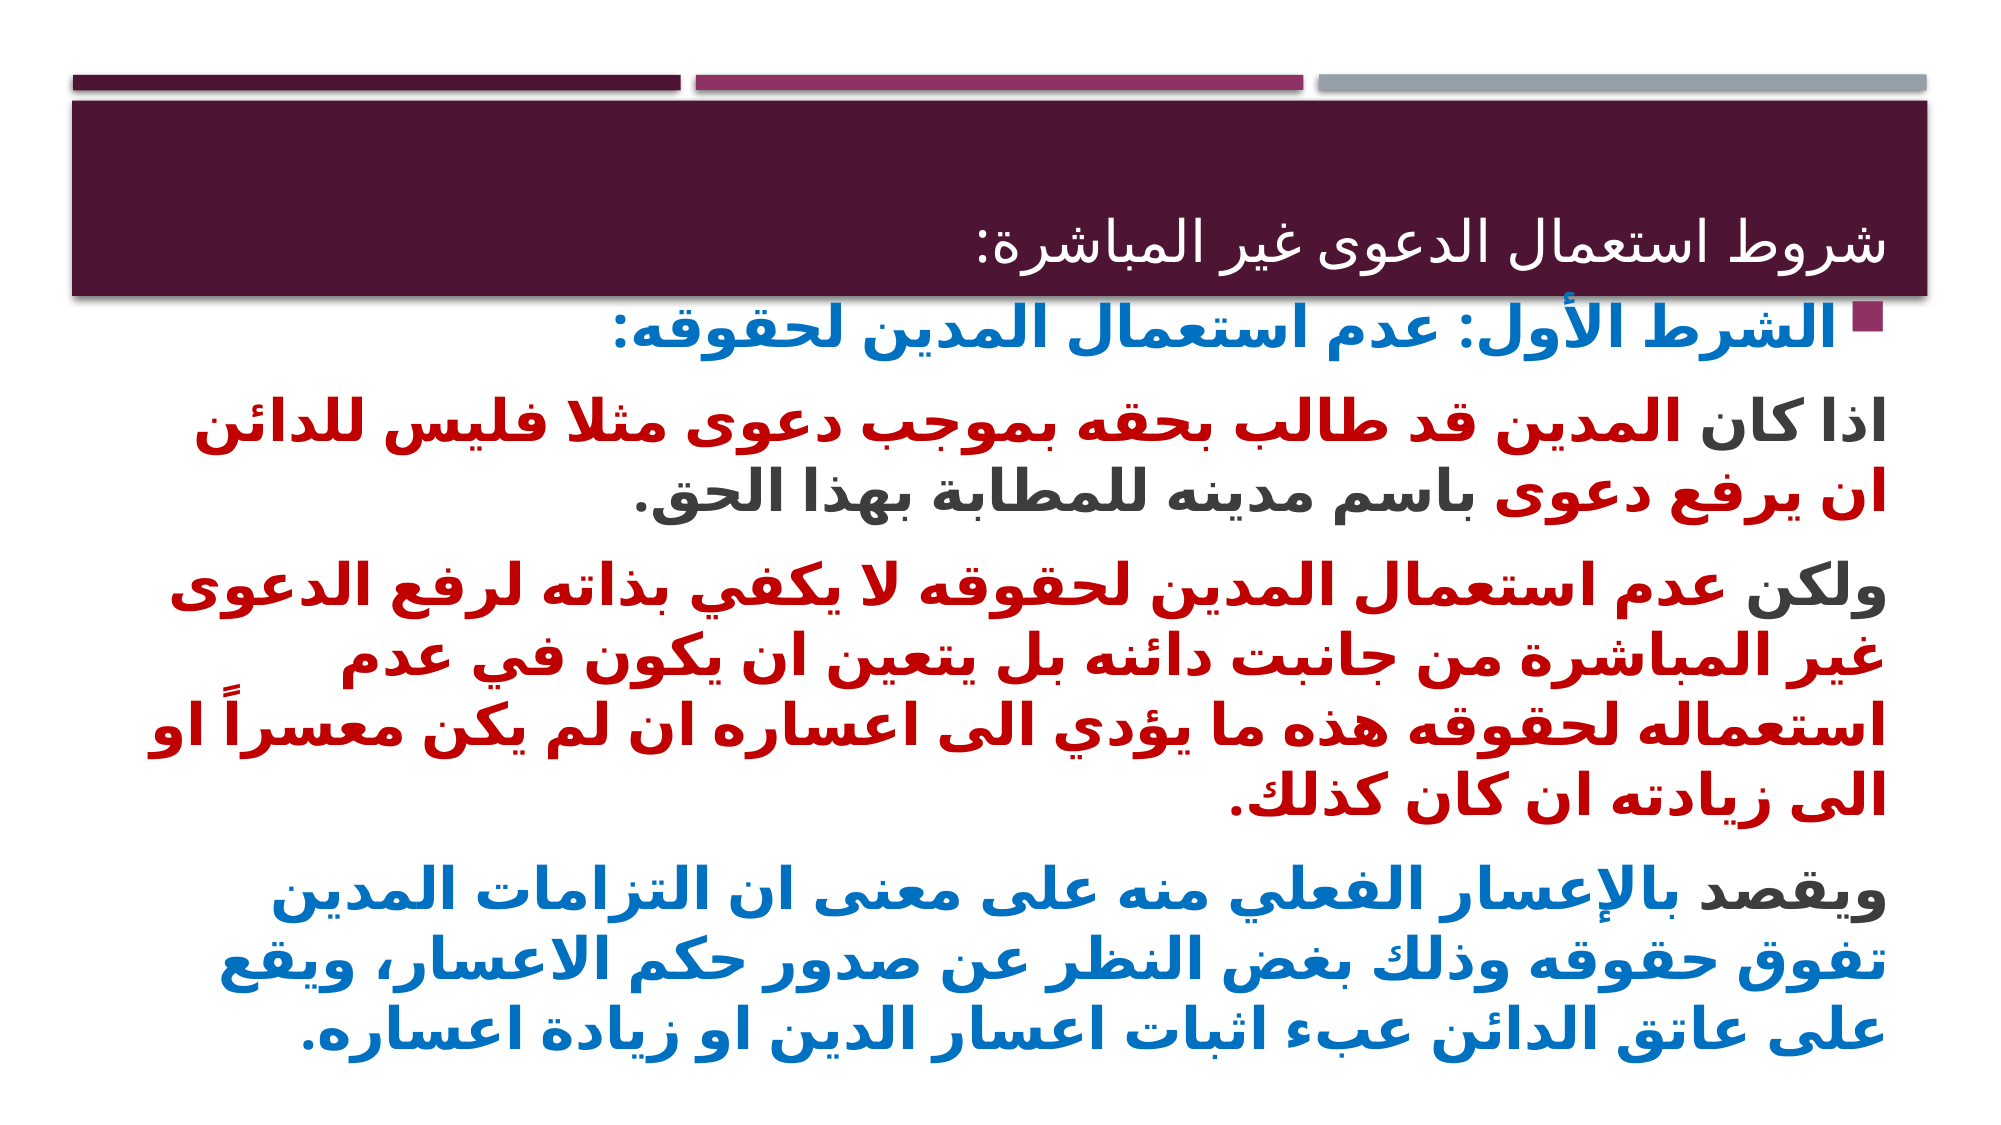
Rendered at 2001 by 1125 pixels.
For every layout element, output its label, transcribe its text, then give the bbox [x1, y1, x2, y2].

list الشرط الأول: عدم استعمال المدين لحقوقه: اذا كان المدين قد طالب بحقه بموجب دعوى مثلا فليس للدائن ان يرفع دعوى باسم مدينه للمطابة بهذا الحق. ولكن عدم استعمال المدين لحقوقه لا يكفي بذاته لرفع الدعوى غير المباشرة من جانبت دائنه بل يتعين ان يكون في عدم استعماله لحقوقه هذه ما يؤدي الى اعساره ان لم يكن معسراً او الى زيادته ان كان كذلك. ويقصد بالإعسار الفعلي منه على معنى ان التزامات المدين تفوق حقوقه وذلك بغض النظر عن صدور حكم الاعسار، ويقع على عاتق الدائن عبء اثبات اعسار الدين او زيادة اعساره. [95, 312, 1905, 1038]
title شروط استعمال الدعوى غير المباشرة: [95, 115, 1905, 282]
